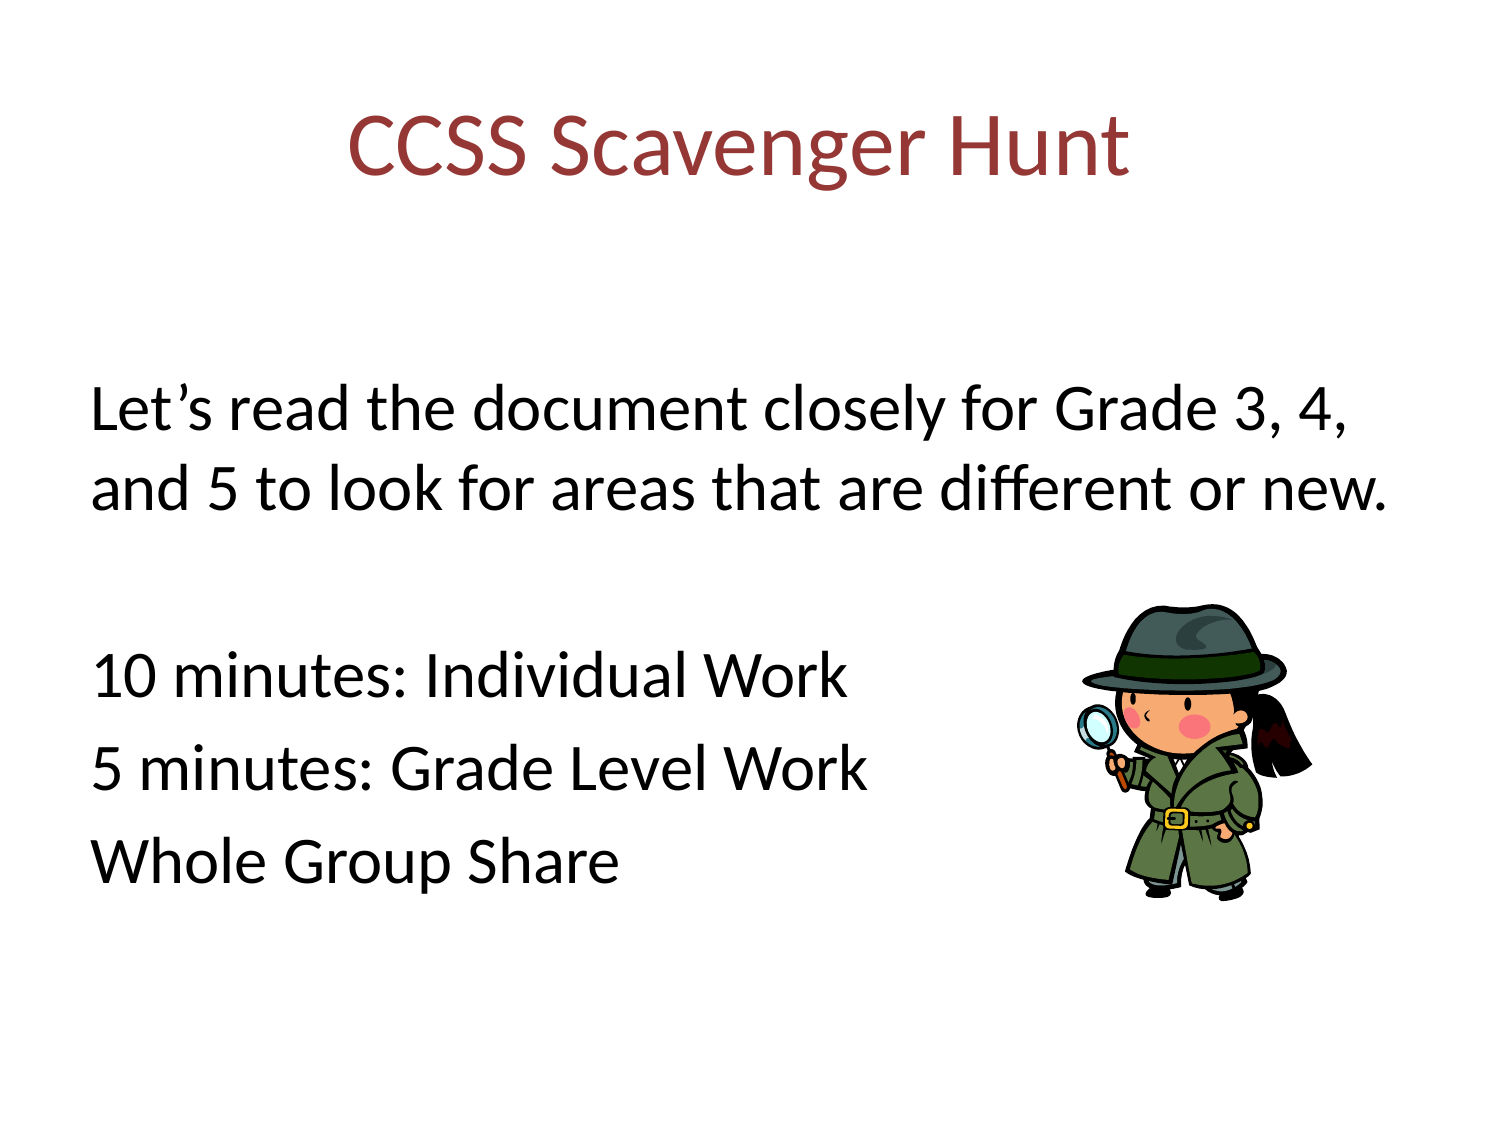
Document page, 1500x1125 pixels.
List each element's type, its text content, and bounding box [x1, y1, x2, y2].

picture [1067, 594, 1313, 902]
list Let’s read the document closely for Grade 3, 4, and 5 to look for areas that are different or new. 10 minutes: Individual Work 5 minutes: Grade Level Work Whole Group Share [75, 262, 1425, 1005]
title CCSS Scavenger Hunt [75, 45, 1425, 233]
